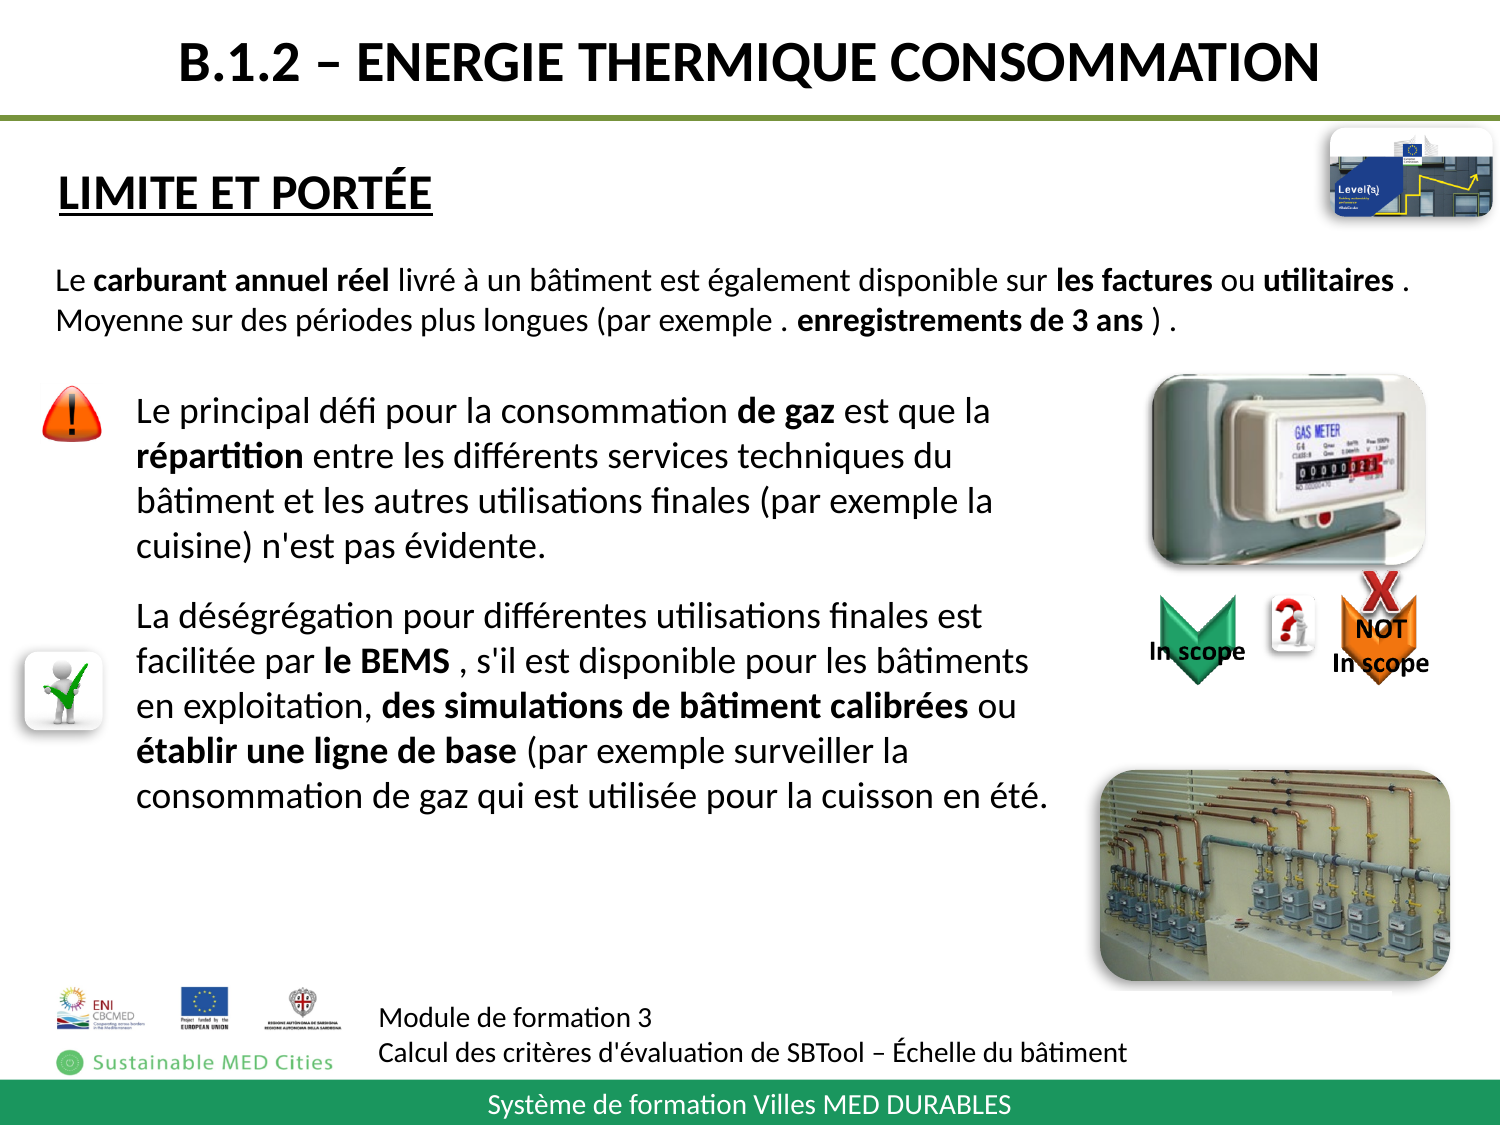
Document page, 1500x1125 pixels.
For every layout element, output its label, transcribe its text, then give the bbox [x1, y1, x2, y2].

text_box Le principal défi pour la consommation de gaz est que la répartition entre les différents services techniques du bâtiment et les autres utilisations finales (par exemple la cuisine) n'est pas évidente. La déségrégation pour différentes utilisations finales est facilitée par le BEMS , s'il est disponible pour les bâtiments en exploitation, des simulations de bâtiment calibrées ou établir une ligne de base (par exemple surveiller la consommation de gaz qui est utilisée pour la cuisson en été. [121, 378, 1080, 824]
text_box Le carburant annuel réel livré à un bâtiment est également disponible sur les factures ou utilitaires . Moyenne sur des périodes plus longues (par exemple . enregistrements de 3 ans ) . [40, 251, 1477, 360]
title B.1.2 – ENERGIE THERMIQUE CONSOMMATION [0, 0, 1500, 117]
list LIMITE ET PORTÉE [43, 152, 1428, 232]
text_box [0, 972, 1500, 1125]
picture [40, 383, 103, 444]
picture [24, 651, 103, 731]
picture [1016, 365, 1485, 693]
picture [1099, 769, 1451, 972]
picture [1329, 127, 1493, 217]
